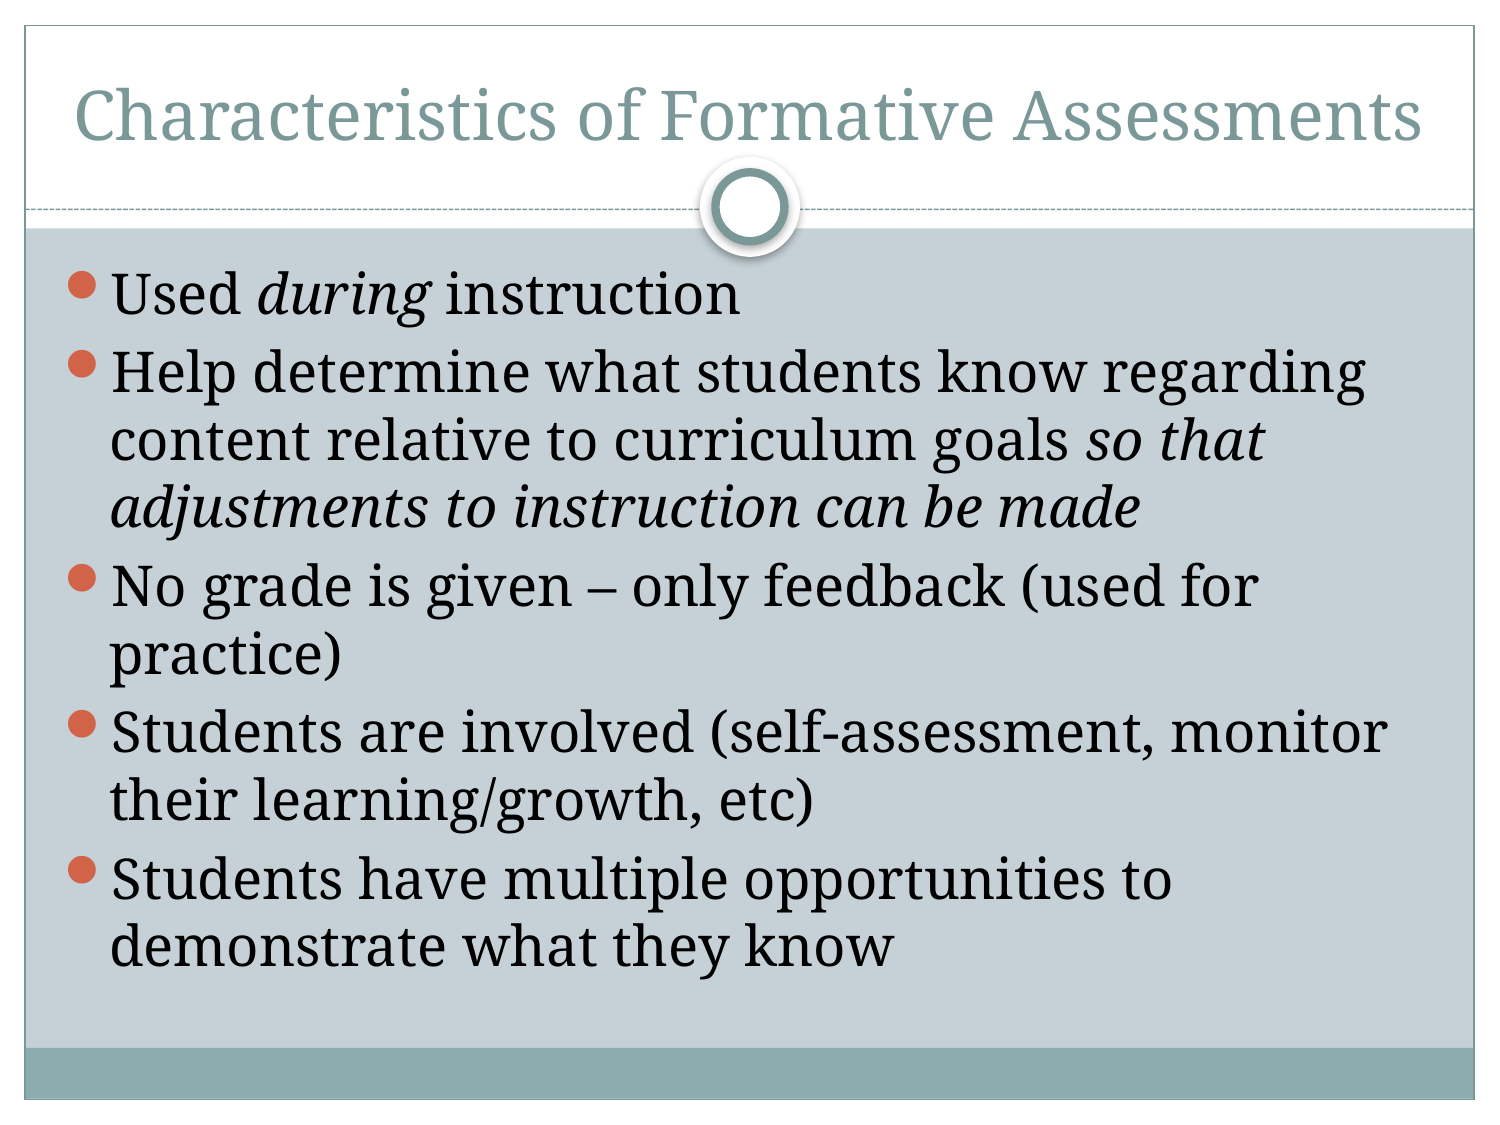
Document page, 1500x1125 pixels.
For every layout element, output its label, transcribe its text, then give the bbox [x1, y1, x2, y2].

title Characteristics of Formative Assessments [49, 37, 1450, 162]
list Used during instruction Help determine what students know regarding content relative to curriculum goals so that adjustments to instruction can be made No grade is given – only feedback (used for practice) Students are involved (self-assessment, monitor their learning/growth, etc) Students have multiple opportunities to demonstrate what they know [49, 250, 1445, 1001]
